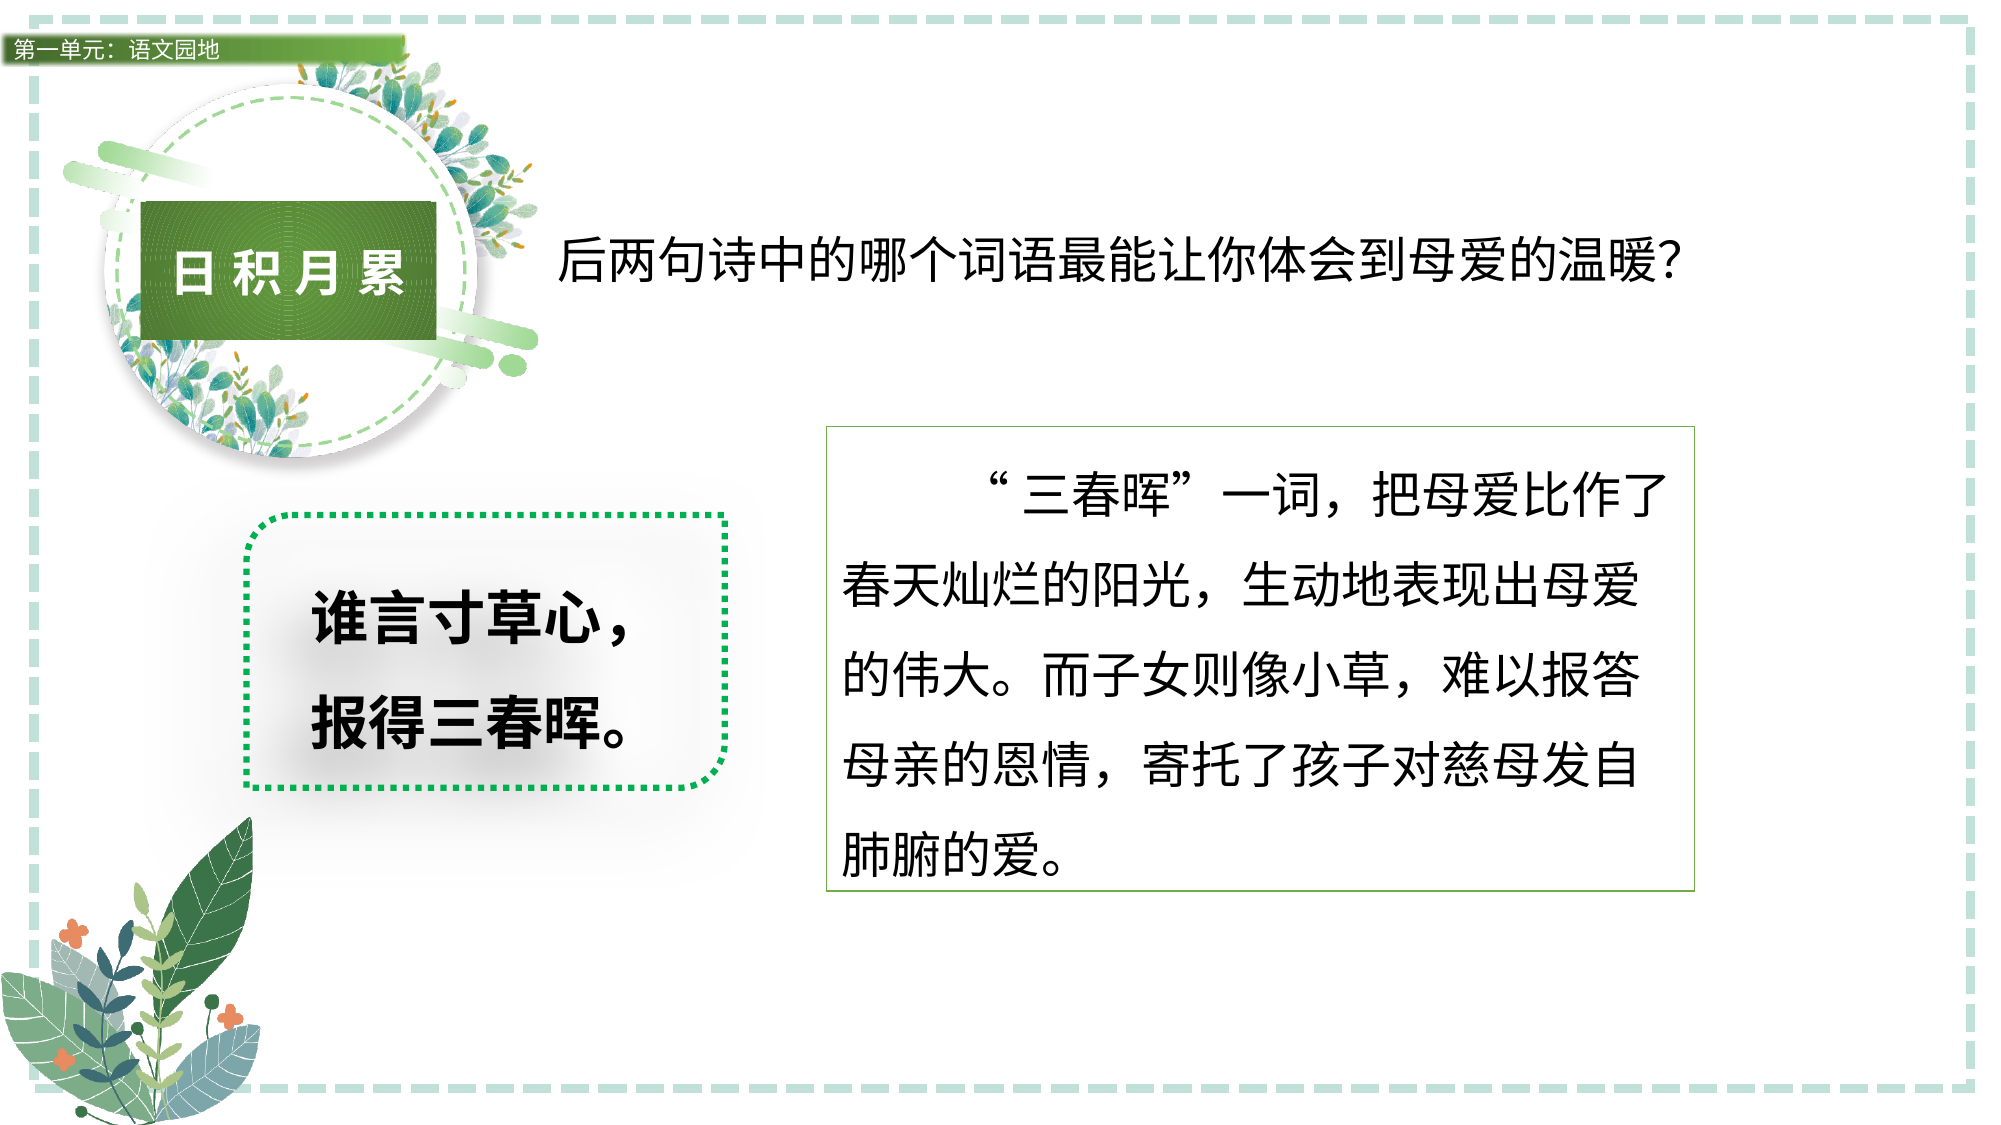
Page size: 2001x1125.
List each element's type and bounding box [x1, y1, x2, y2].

picture [4, 0, 600, 542]
text_box [0, 0, 2000, 1117]
picture [0, 797, 318, 1125]
